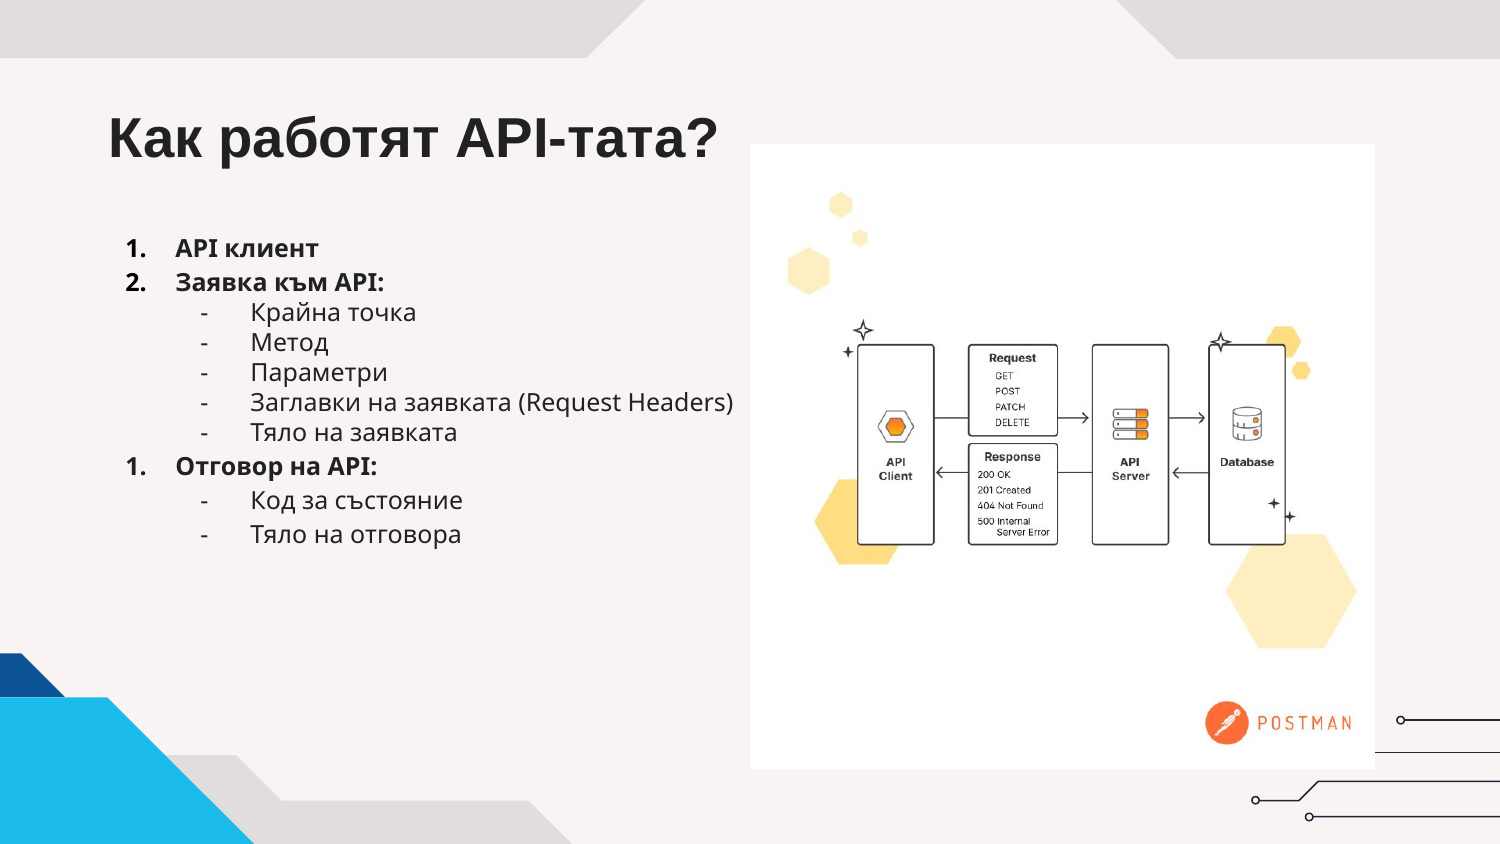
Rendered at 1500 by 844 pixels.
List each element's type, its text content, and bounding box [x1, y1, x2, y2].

title Как работят API-тата? [93, 75, 1358, 170]
subtitle API клиент Заявка към API: Крайна точка Метод Параметри Заглавки на заявката (Request Headers) Тяло на заявката Отговор на API: Код за състояние Тяло на отговора [85, 213, 744, 712]
picture [749, 144, 1375, 770]
